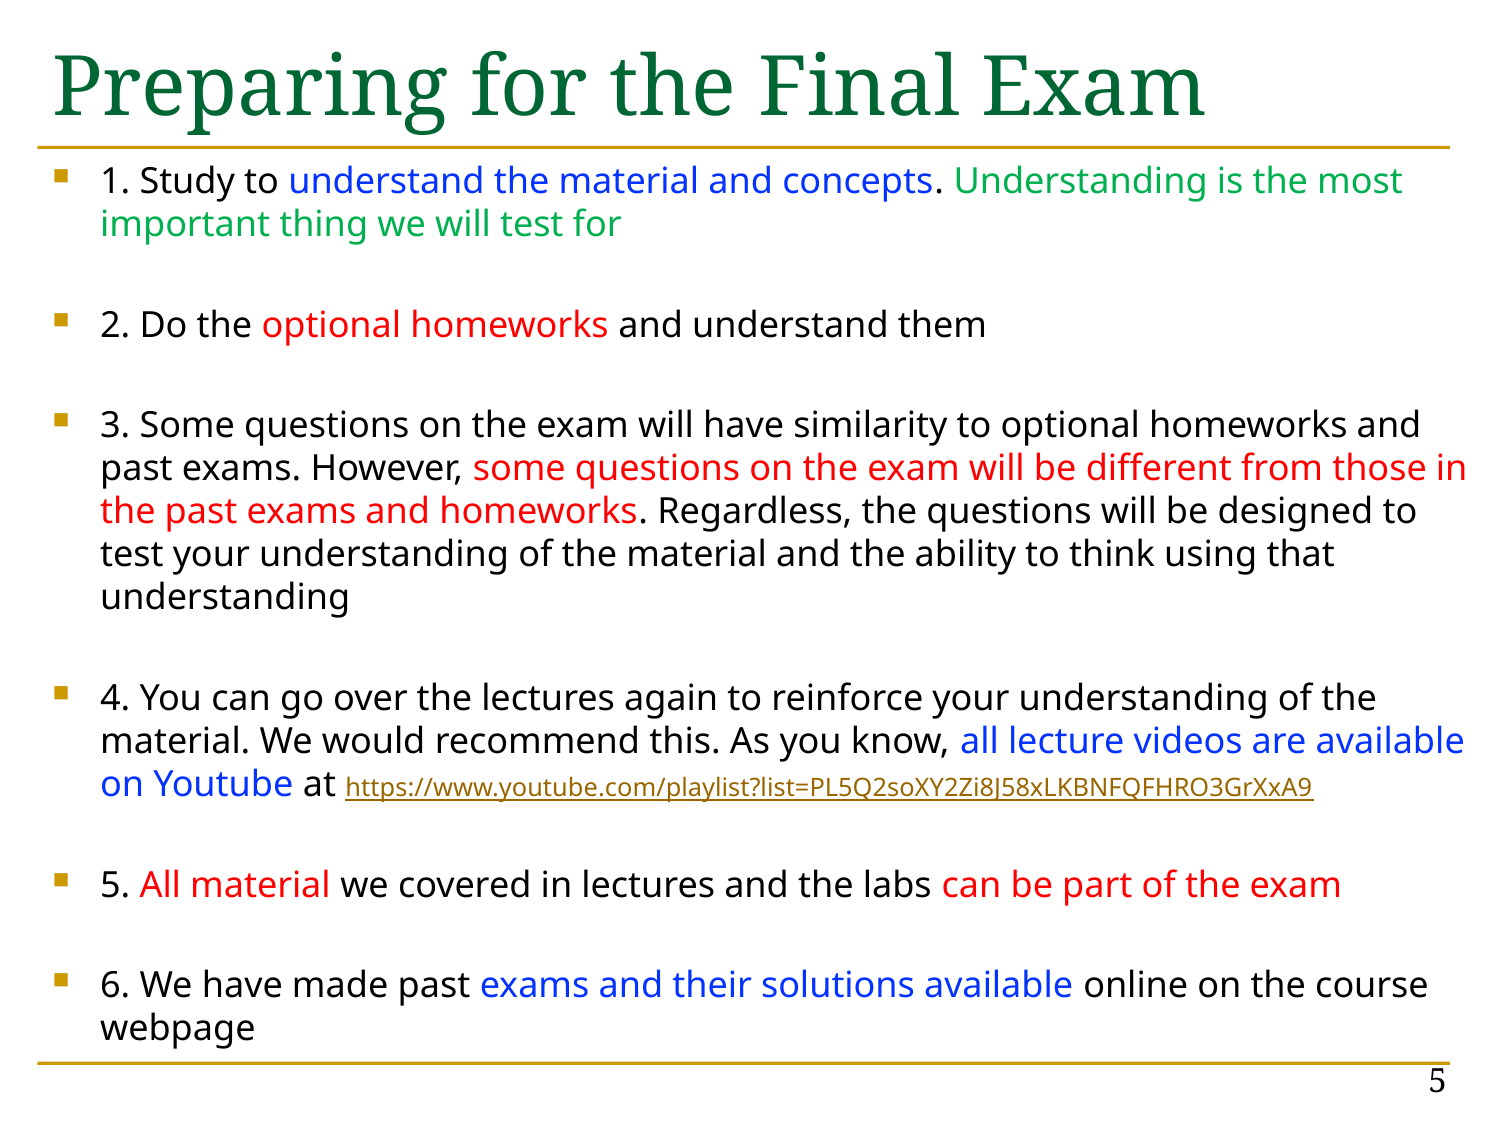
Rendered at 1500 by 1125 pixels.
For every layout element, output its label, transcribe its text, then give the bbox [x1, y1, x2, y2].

title Preparing for the Final Exam [37, 24, 1450, 149]
slide_number 5 [1111, 1036, 1462, 1112]
list 1. Study to understand the material and concepts. Understanding is the most important thing we will test for 2. Do the optional homeworks and understand them 3. Some questions on the exam will have similarity to optional homeworks and past exams. However, some questions on the exam will be different from those in the past exams and homeworks. Regardless, the questions will be designed to test your understanding of the material and the ability to think using that understanding 4. You can go over the lectures again to reinforce your understanding of the material. We would recommend this. As you know, all lecture videos are available on Youtube at https://www.youtube.com/playlist?list=PL5Q2soXY2Zi8J58xLKBNFQFHRO3GrXxA9 5. All material we covered in lectures and the labs can be part of the exam 6. We have made past exams and their solutions available online on the course webpage [37, 149, 1500, 1063]
